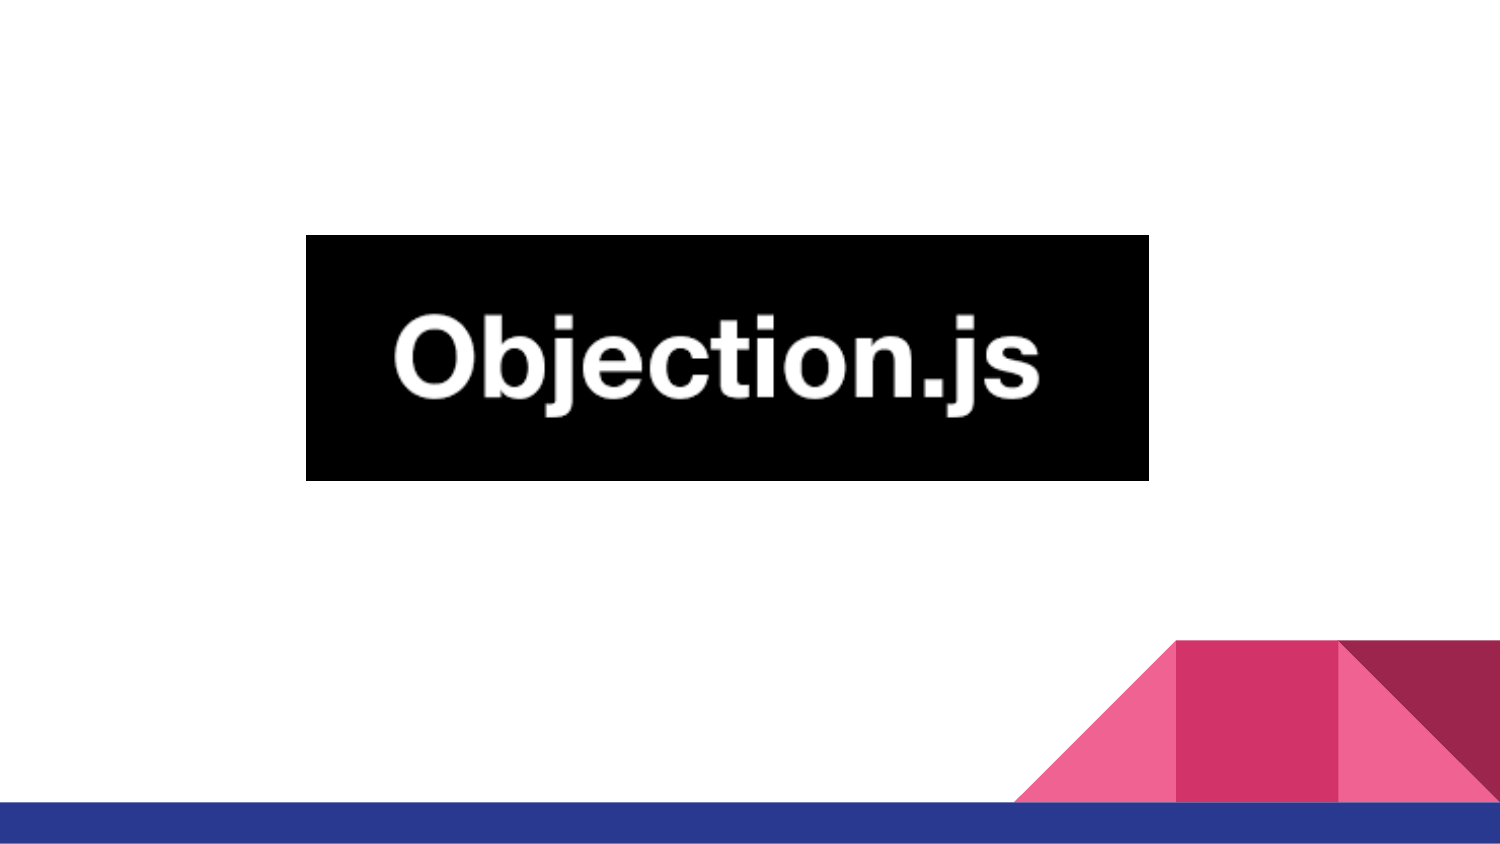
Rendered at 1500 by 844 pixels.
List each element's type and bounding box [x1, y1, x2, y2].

picture [306, 235, 1149, 481]
